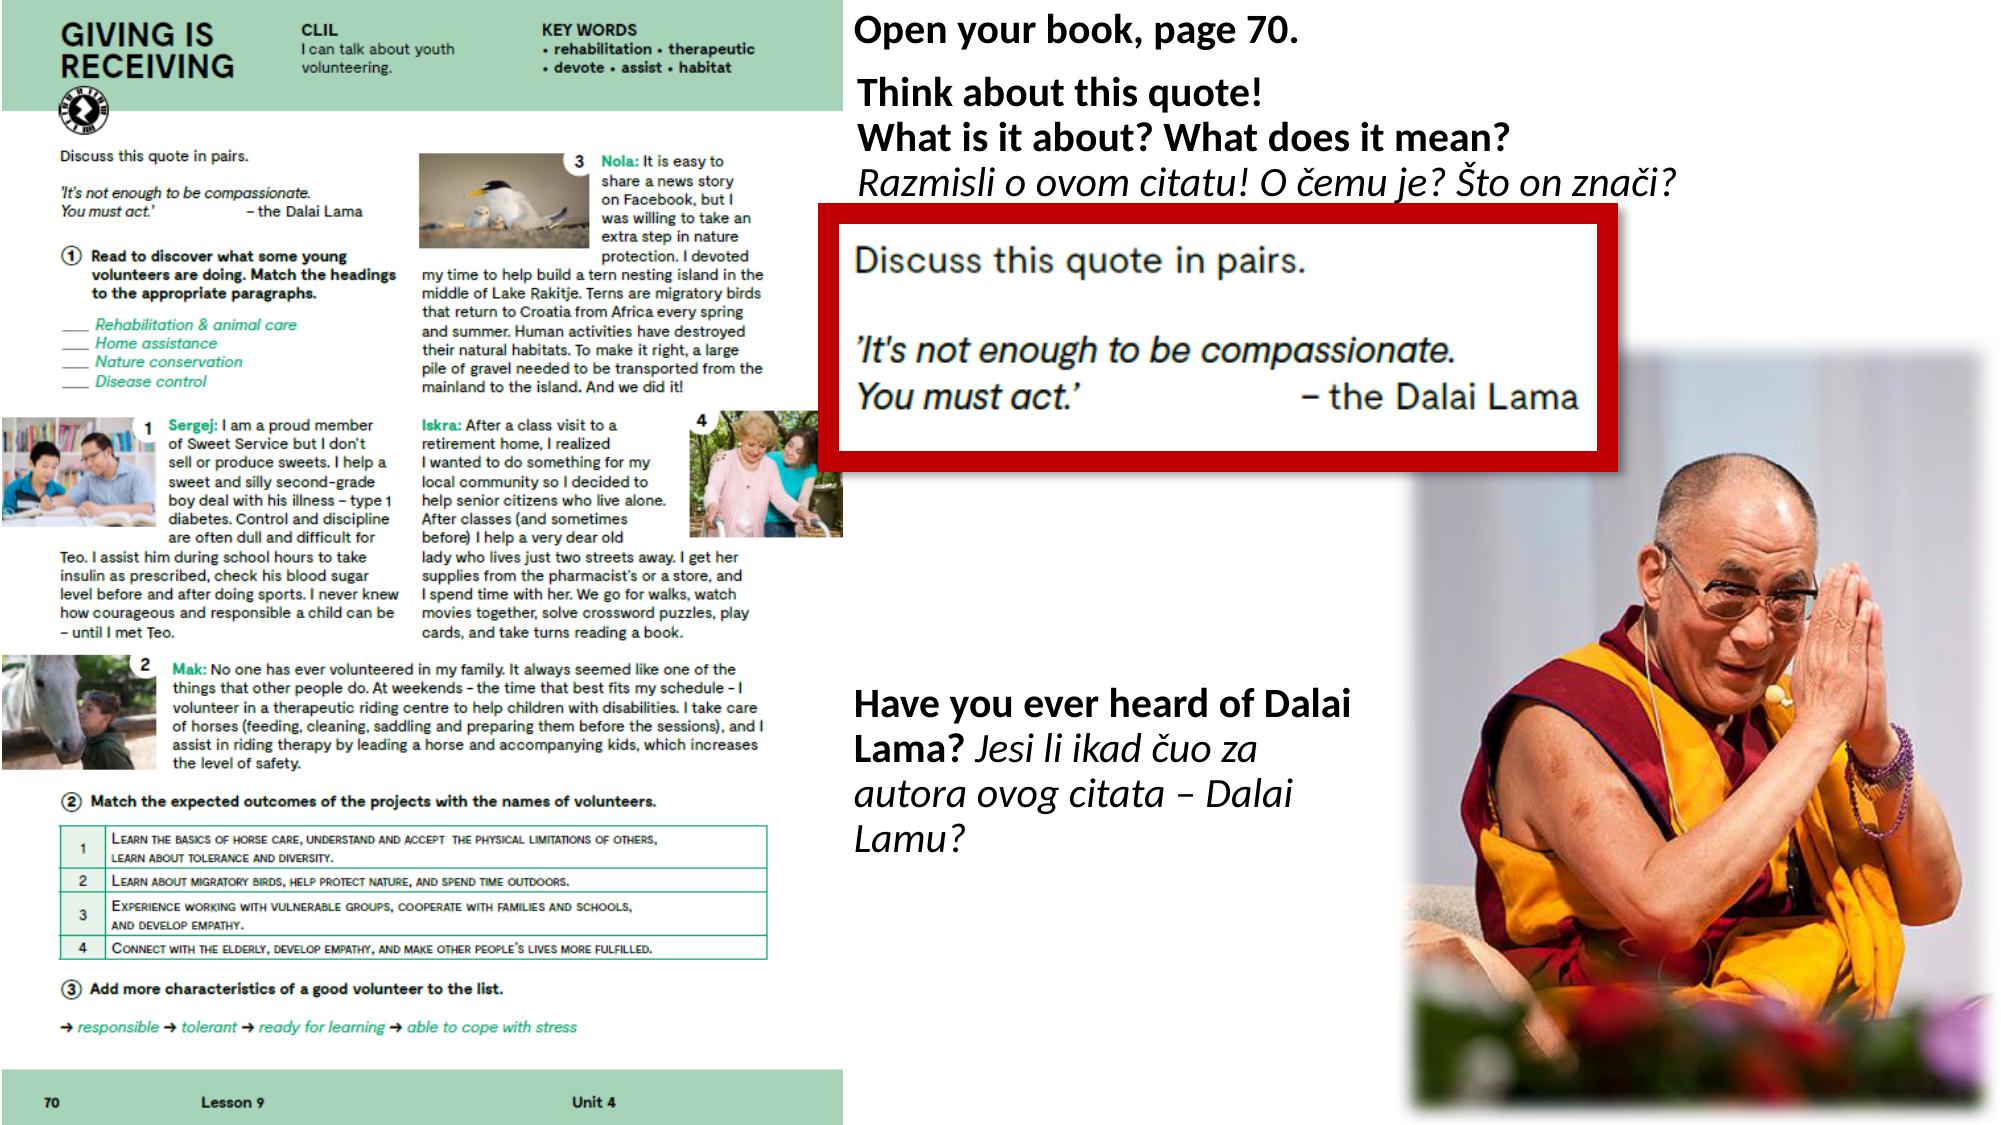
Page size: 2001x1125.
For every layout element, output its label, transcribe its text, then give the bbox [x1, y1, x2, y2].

text_box Think about this quote! What is it about? What does it mean? Razmisli o ovom citatu! O čemu je? Što on znači? [843, 451, 1395, 485]
text_box Open your book, page 70. [843, 0, 1928, 63]
text_box Think about this quote! What is it about? What does it mean? Razmisli o ovom citatu! O čemu je? Što on znači? [843, 63, 1969, 333]
text_box Have you ever heard of Dalai Lama? Jesi li ikad čuo za autora ovog citata – Dalai Lamu? [843, 674, 1395, 1125]
picture [1, 0, 1999, 1125]
